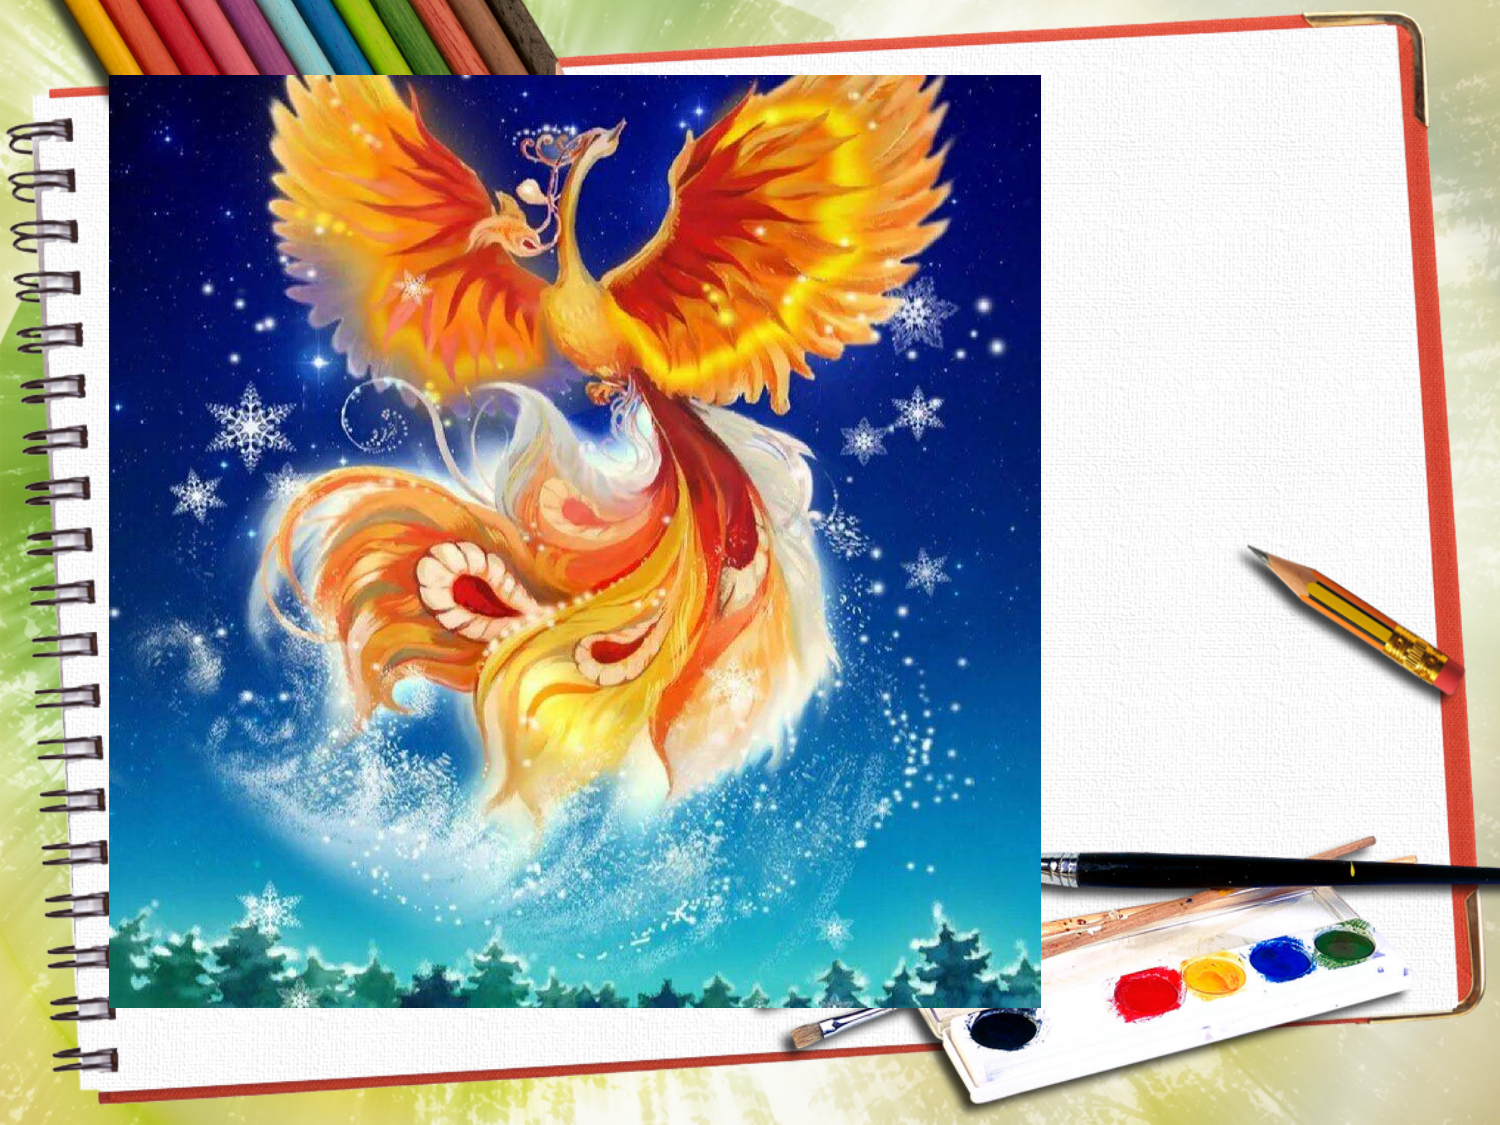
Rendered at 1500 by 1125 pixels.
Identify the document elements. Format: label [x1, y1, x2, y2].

list [109, 75, 1041, 1008]
picture [0, 0, 1500, 1125]
